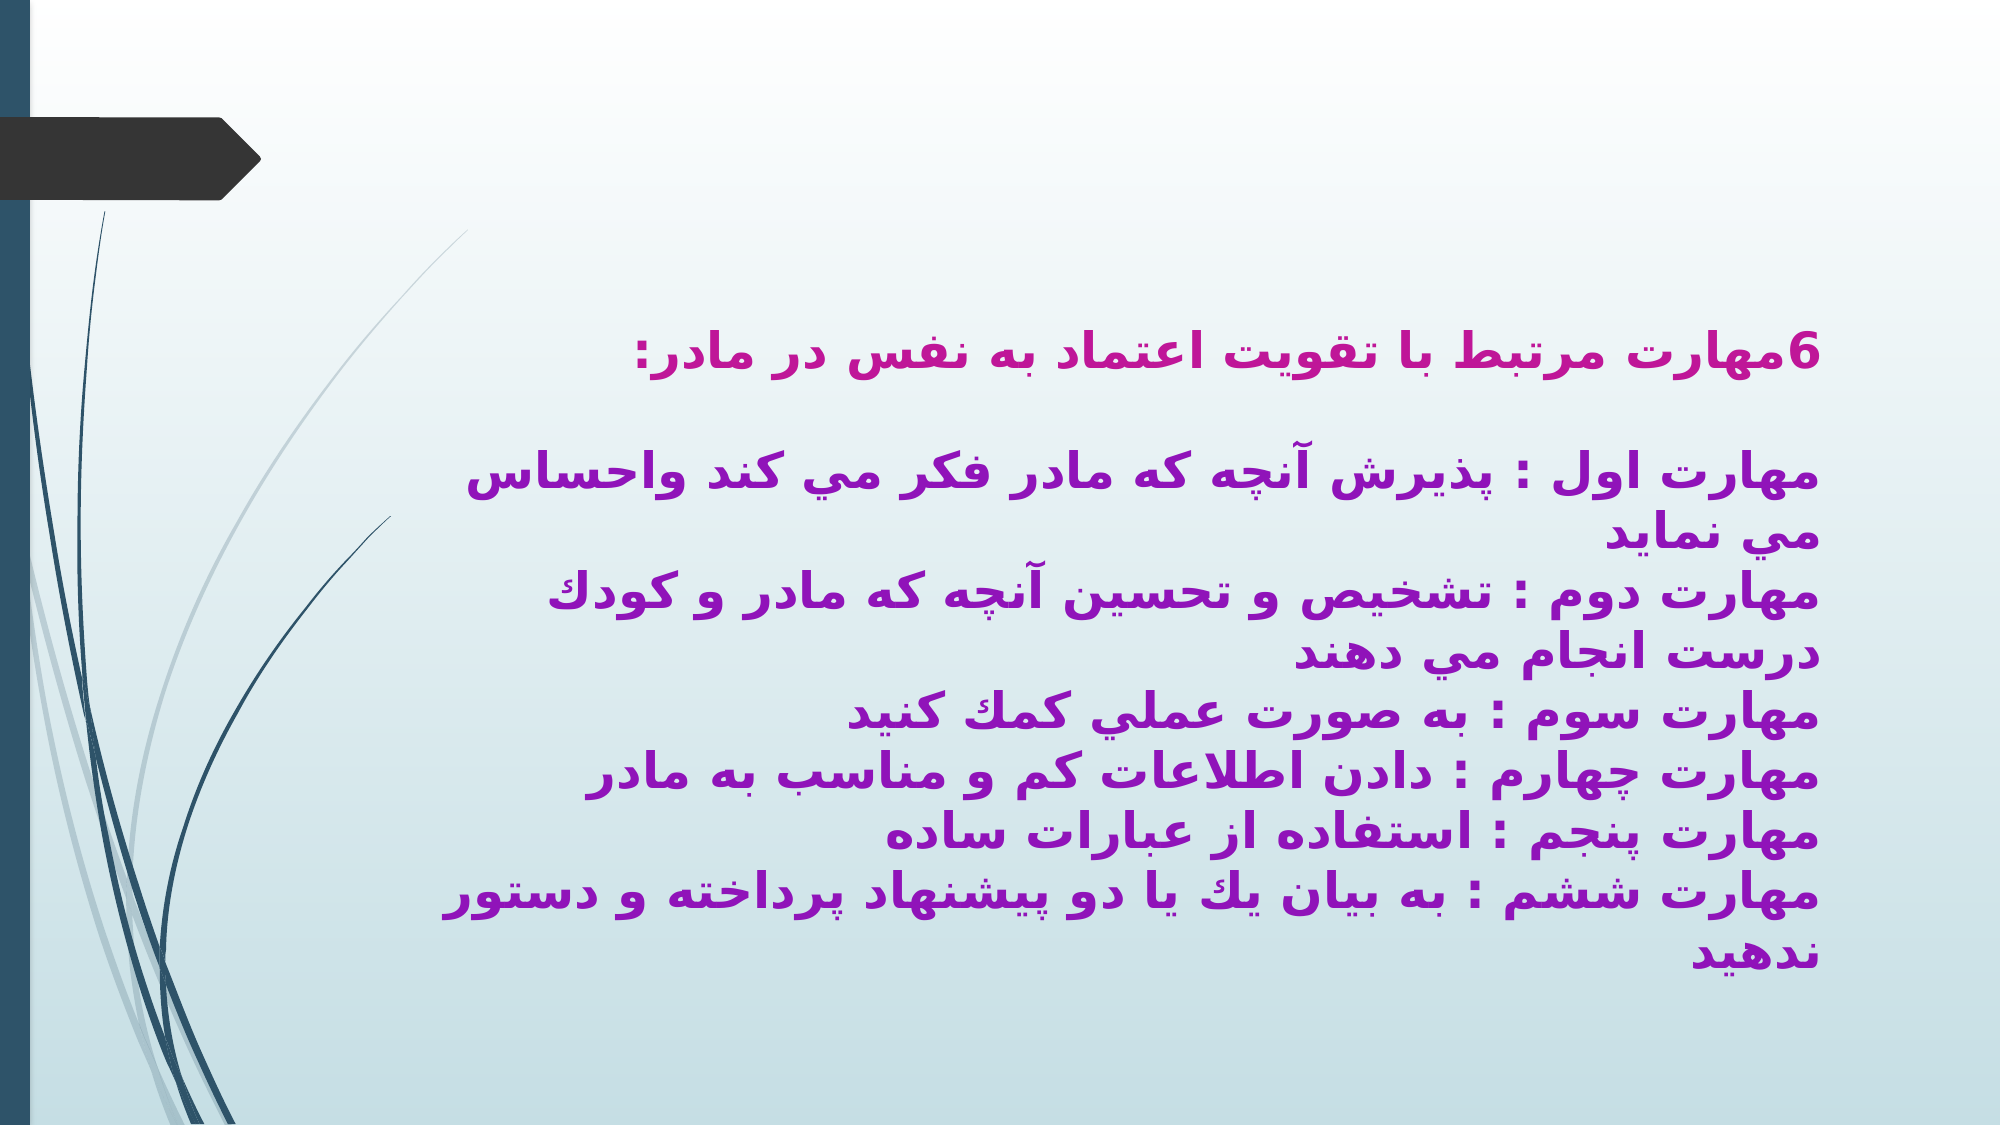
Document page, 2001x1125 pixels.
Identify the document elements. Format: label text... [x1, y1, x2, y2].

title 6مهارت مرتبط با تقویت اعتماد به نفس در مادر: مهارت اول : پذيرش آنچه كه مادر فكر مي كند واحساس مي نمايد مهارت دوم : تشخيص و تحسين آنچه كه مادر و كودك درست انجام مي دهند مهارت سوم : به صورت عملي كمك كنيد مهارت چهارم : دادن اطلاعات كم و مناسب به مادر مهارت پنجم : استفاده از عبارات ساده مهارت ششم : به بيان يك يا دو پيشنهاد پرداخته و دستور ندهيد [375, 310, 1838, 522]
